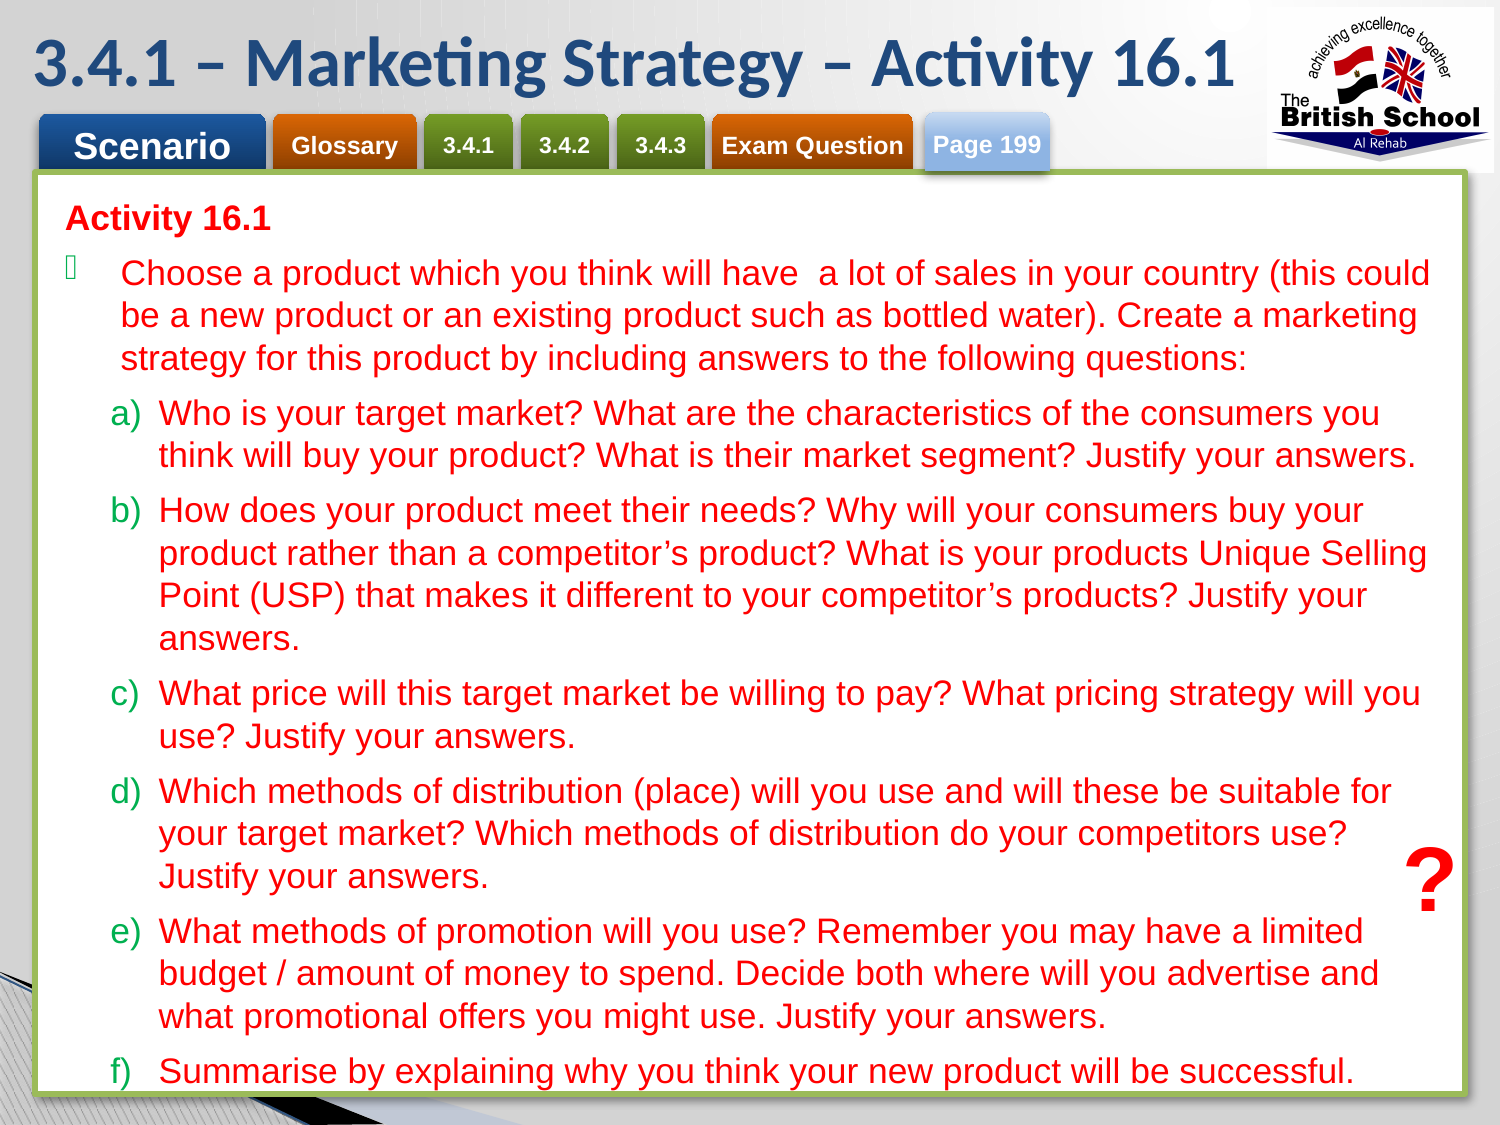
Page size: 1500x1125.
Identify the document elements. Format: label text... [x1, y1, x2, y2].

title 3.4.1 – Marketing Strategy – Activity 16.1 [17, 7, 1300, 110]
text_box Activity 16.1 Choose a product which you think will have a lot of sales in your country (this could be a new product or an existing product such as bottled water). Create a marketing strategy for this product by including answers to the following questions: Who is your target market? What are the characteristics of the consumers you think will buy your product? What is their market segment? Justify your answers. How does your product meet their needs? Why will your consumers buy your product rather than a competitor’s product? What is your products Unique Selling Point (USP) that makes it different to your competitor’s products? Justify your answers. What price will this target market be willing to pay? What pricing strategy will you use? Justify your answers. Which methods of distribution (place) will you use and will these be suitable for your target market? Which methods of distribution do your competitors use? Justify your answers. What methods of promotion will you use? Remember you may have a limited budget / amount of money to spend. Decide both where will you advertise and what promotional offers you might use. Justify your answers. Summarise by explaining why you think your new product will be successful. [50, 187, 1450, 1098]
picture [1267, 7, 1495, 173]
text_box Page 199 [924, 112, 1051, 172]
picture [281, 1114, 303, 1125]
text_box ? [1387, 812, 1425, 938]
